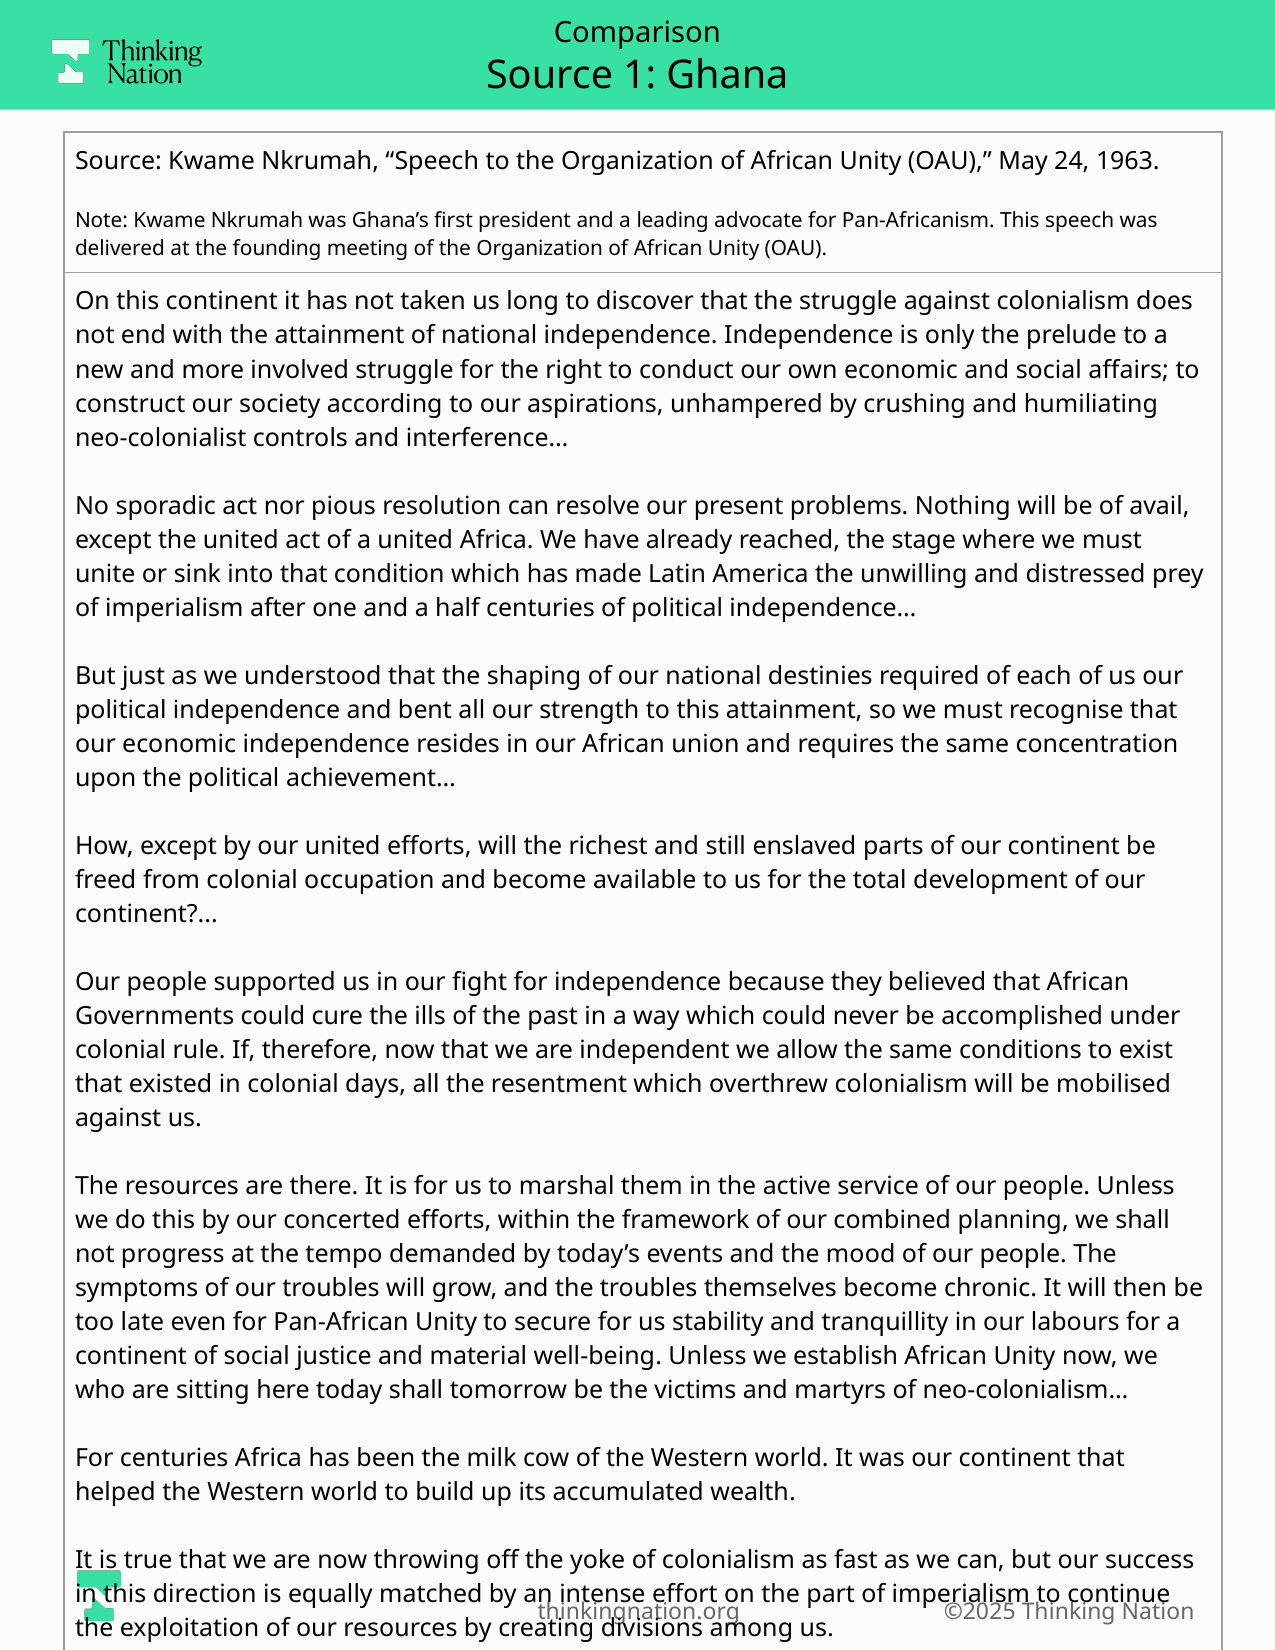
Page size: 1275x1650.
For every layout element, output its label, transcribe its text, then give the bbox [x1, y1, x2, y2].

text_box Comparison Source 1: Ghana [0, 0, 1275, 110]
picture [35, 25, 207, 97]
table_header Source: Kwame Nkrumah, “Speech to the Organization of African Unity (OAU),” May 24, 1963. Note: Kwame Nkrumah was Ghana’s first president and a leading advocate for Pan-Africanism. This speech was delivered at the founding meeting of the Organization of African Unity (OAU). [65, 133, 1221, 272]
picture [63, 1560, 134, 1631]
table_cell On this continent it has not taken us long to discover that the struggle against colonialism does not end with the attainment of national independence. Independence is only the prelude to a new and more involved struggle for the right to conduct our own economic and social affairs; to construct our society according to our aspirations, unhampered by crushing and humiliating neo-colonialist controls and interference… No sporadic act nor pious resolution can resolve our present problems. Nothing will be of avail, except the united act of a united Africa. We have already reached, the stage where we must unite or sink into that condition which has made Latin America the unwilling and distressed prey of imperialism after one and a half centuries of political independence… But just as we understood that the shaping of our national destinies required of each of us our political independence and bent all our strength to this attainment, so we must recognise that our economic independence resides in our African union and requires the same concentration upon the political achievement… How, except by our united efforts, will the richest and still enslaved parts of our continent be freed from colonial occupation and become available to us for the total development of our continent?... Our people supported us in our fight for independence because they believed that African Governments could cure the ills of the past in a way which could never be accomplished under colonial rule. If, therefore, now that we are independent we allow the same conditions to exist that existed in colonial days, all the resentment which overthrew colonialism will be mobilised against us. The resources are there. It is for us to marshal them in the active service of our people. Unless we do this by our concerted efforts, within the framework of our combined planning, we shall not progress at the tempo demanded by today’s events and the mood of our people. The symptoms of our troubles will grow, and the troubles themselves become chronic. It will then be too late even for Pan-African Unity to secure for us stability and tranquillity in our labours for a continent of social justice and material well-being. Unless we establish African Unity now, we who are sitting here today shall tomorrow be the victims and martyrs of neo-colonialism… For centuries Africa has been the milk cow of the Western world. It was our continent that helped the Western world to build up its accumulated wealth. It is true that we are now throwing off the yoke of colonialism as fast as we can, but our success in this direction is equally matched by an intense effort on the part of imperialism to continue the exploitation of our resources by creating divisions among us. … How much more, then do we need to come together in the African unity that alone can save us from the clutches of neo-colonialism. [65, 273, 1221, 1650]
